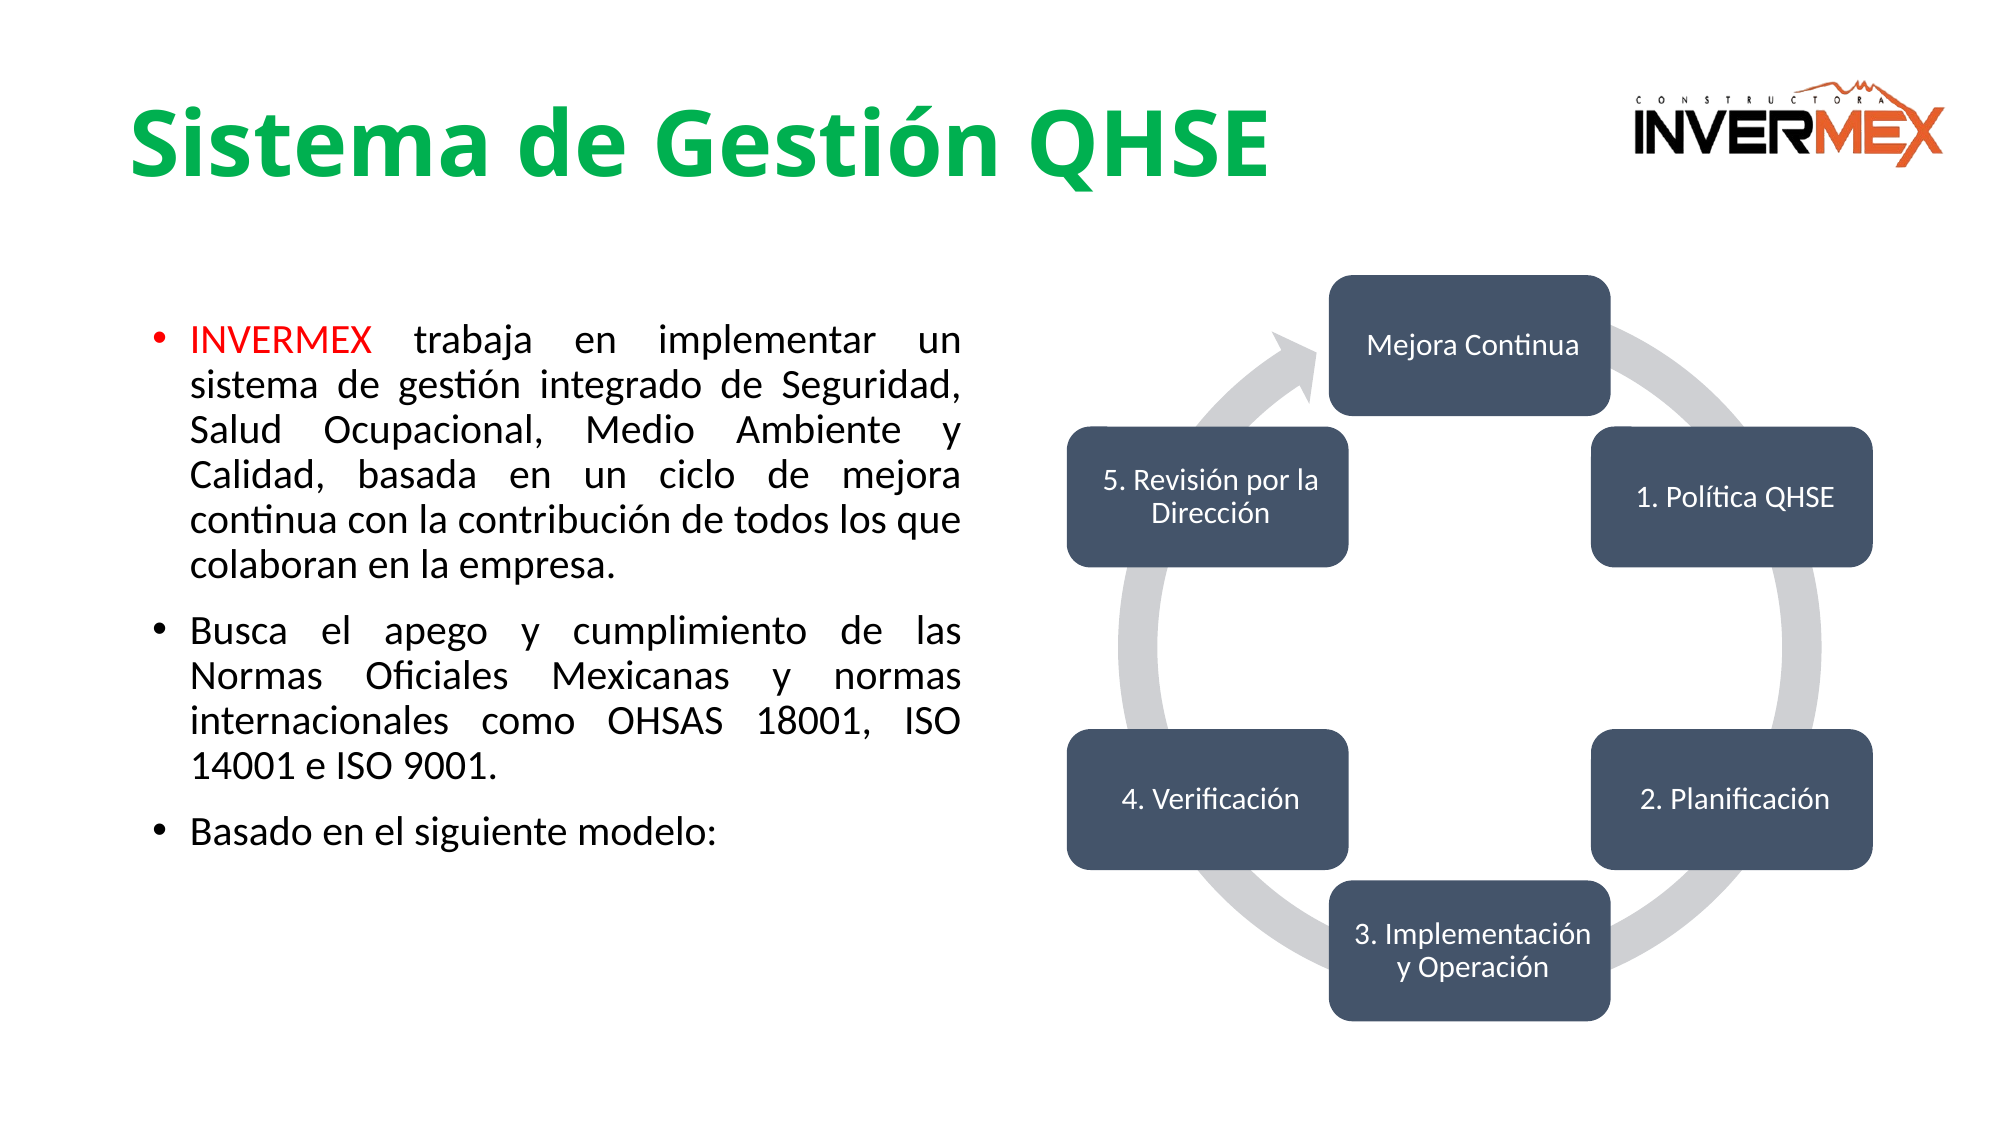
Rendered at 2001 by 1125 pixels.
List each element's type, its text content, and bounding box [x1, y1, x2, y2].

list INVERMEX trabaja en implementar un sistema de gestión integrado de Seguridad, Salud Ocupacional, Medio Ambiente y Calidad, basada en un ciclo de mejora continua con la contribución de todos los que colaboran en la empresa. Busca el apego y cumplimiento de las Normas Oficiales Mexicanas y normas internacionales como OHSAS 18001, ISO 14001 e ISO 9001. Basado en el siguiente modelo: [137, 309, 978, 1024]
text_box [868, 274, 2000, 1022]
title Sistema de Gestión QHSE [114, 60, 1840, 234]
picture [1597, 44, 1969, 209]
